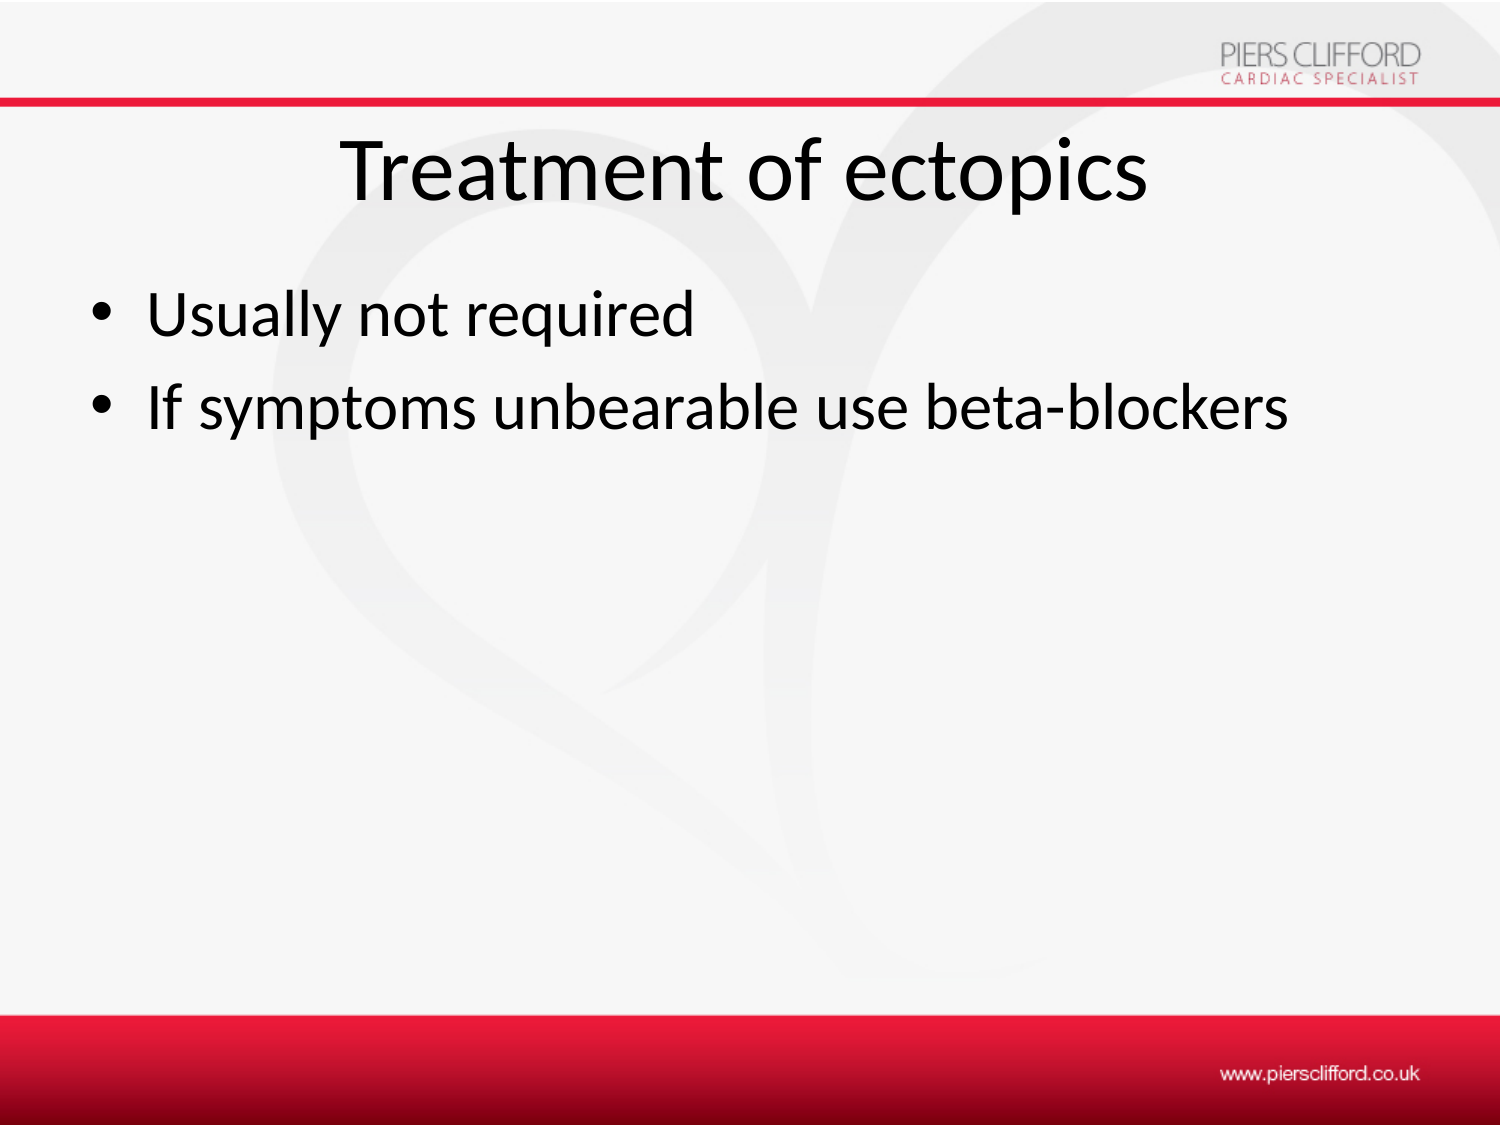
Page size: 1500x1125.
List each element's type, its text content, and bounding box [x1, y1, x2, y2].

picture [0, 2, 1500, 1125]
title Treatment of ectopics [70, 70, 1421, 259]
list Usually not required If symptoms unbearable use beta-blockers [74, 262, 1426, 1006]
